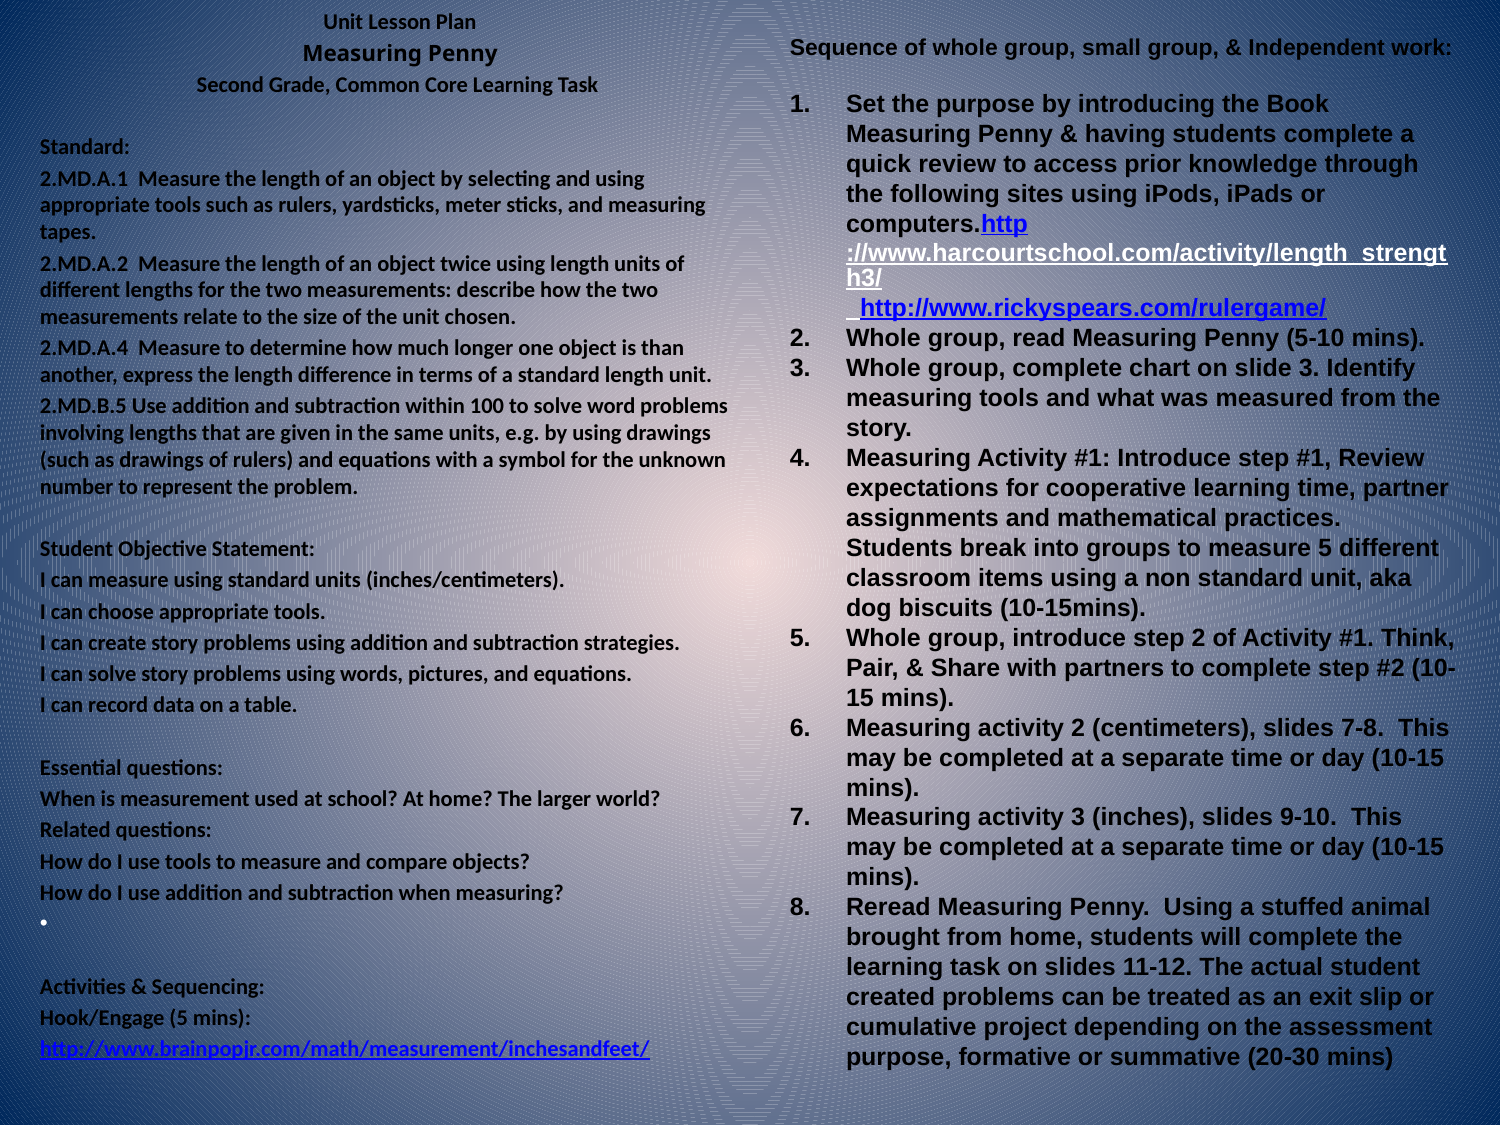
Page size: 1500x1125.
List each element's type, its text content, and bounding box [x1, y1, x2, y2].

list Unit Lesson Plan Measuring Penny Second Grade, Common Core Learning Task Standard: 2.MD.A.1 Measure the length of an object by selecting and using appropriate tools such as rulers, yardsticks, meter sticks, and measuring tapes. 2.MD.A.2 Measure the length of an object twice using length units of different lengths for the two measurements: describe how the two measurements relate to the size of the unit chosen. 2.MD.A.4 Measure to determine how much longer one object is than another, express the length difference in terms of a standard length unit. 2.MD.B.5 Use addition and subtraction within 100 to solve word problems involving lengths that are given in the same units, e.g. by using drawings (such as drawings of rulers) and equations with a symbol for the unknown number to represent the problem. Student Objective Statement: I can measure using standard units (inches/centimeters). I can choose appropriate tools. I can create story problems using addition and subtraction strategies. I can solve story problems using words, pictures, and equations. I can record data on a table. Essential questions: When is measurement used at school? At home? The larger world? Related questions: How do I use tools to measure and compare objects? How do I use addition and subtraction when measuring? Activities & Sequencing: Hook/Engage (5 mins): http://www.brainpopjr.com/math/measurement/inchesandfeet/ [24, 0, 775, 1075]
text_box Sequence of whole group, small group, & Independent work: Set the purpose by introducing the Book Measuring Penny & having students complete a quick review to access prior knowledge through the following sites using iPods, iPads or computers.http://www.harcourtschool.com/activity/length_strength3/ http://www.rickyspears.com/rulergame/ Whole group, read Measuring Penny (5-10 mins). Whole group, complete chart on slide 3. Identify measuring tools and what was measured from the story. Measuring Activity #1: Introduce step #1, Review expectations for cooperative learning time, partner assignments and mathematical practices. Students break into groups to measure 5 different classroom items using a non standard unit, aka dog biscuits (10-15mins). Whole group, introduce step 2 of Activity #1. Think, Pair, & Share with partners to complete step #2 (10-15 mins). Measuring activity 2 (centimeters), slides 7-8. This may be completed at a separate time or day (10-15 mins). Measuring activity 3 (inches), slides 9-10. This may be completed at a separate time or day (10-15 mins). Reread Measuring Penny. Using a stuffed animal brought from home, students will complete the learning task on slides 11-12. The actual student created problems can be treated as an exit slip or cumulative project depending on the assessment purpose, formative or summative (20-30 mins) [774, 24, 1475, 1083]
